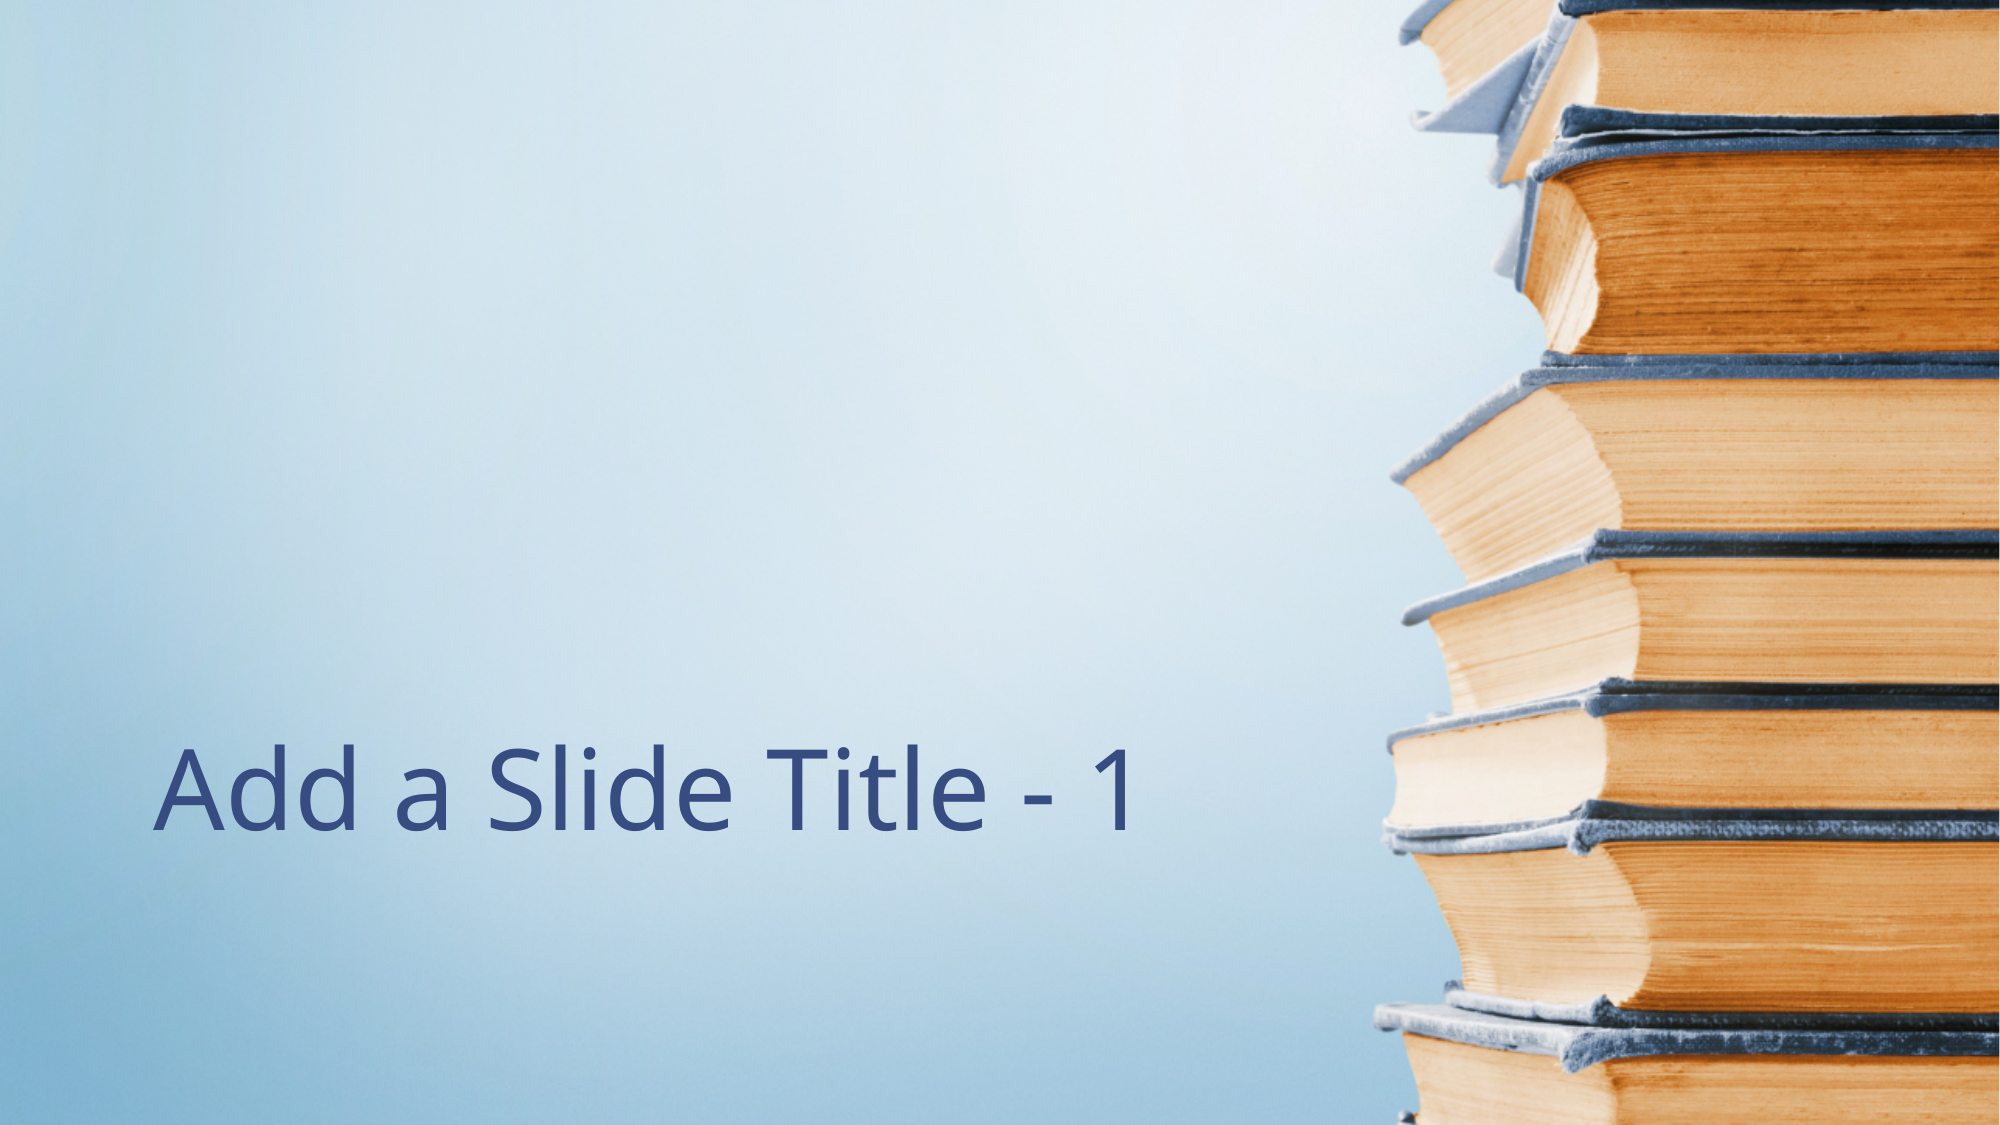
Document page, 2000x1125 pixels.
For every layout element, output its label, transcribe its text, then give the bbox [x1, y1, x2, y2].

title Add a Slide Title - 1 [133, 729, 1283, 1046]
picture [0, 0, 2000, 1125]
